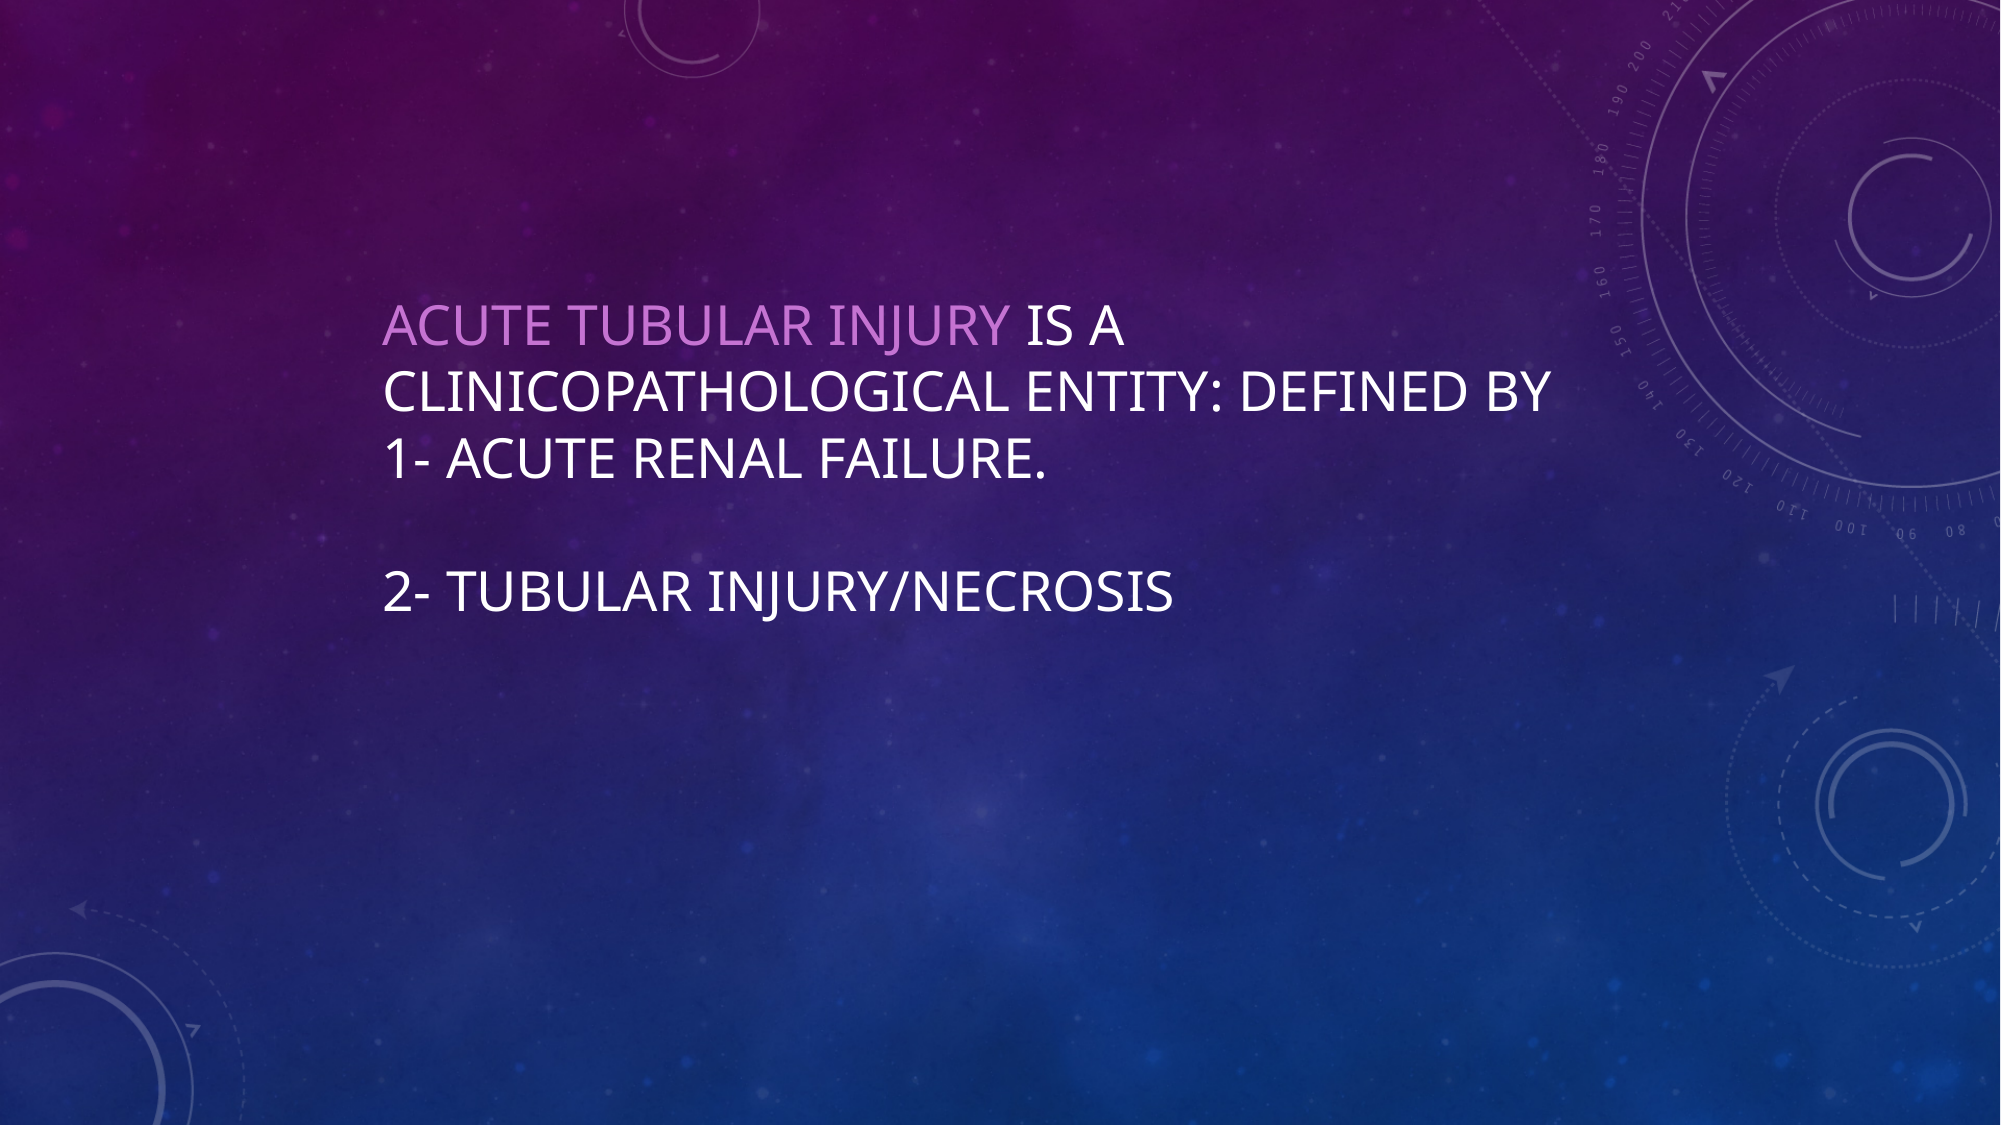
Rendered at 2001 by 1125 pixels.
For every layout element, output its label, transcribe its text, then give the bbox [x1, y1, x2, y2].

picture [0, 0, 2001, 1125]
title Acute tubular injury is a clinicopathological entity: defined by 1- acute renal failure. 2- tubular injury/necrosis [367, 281, 1718, 632]
